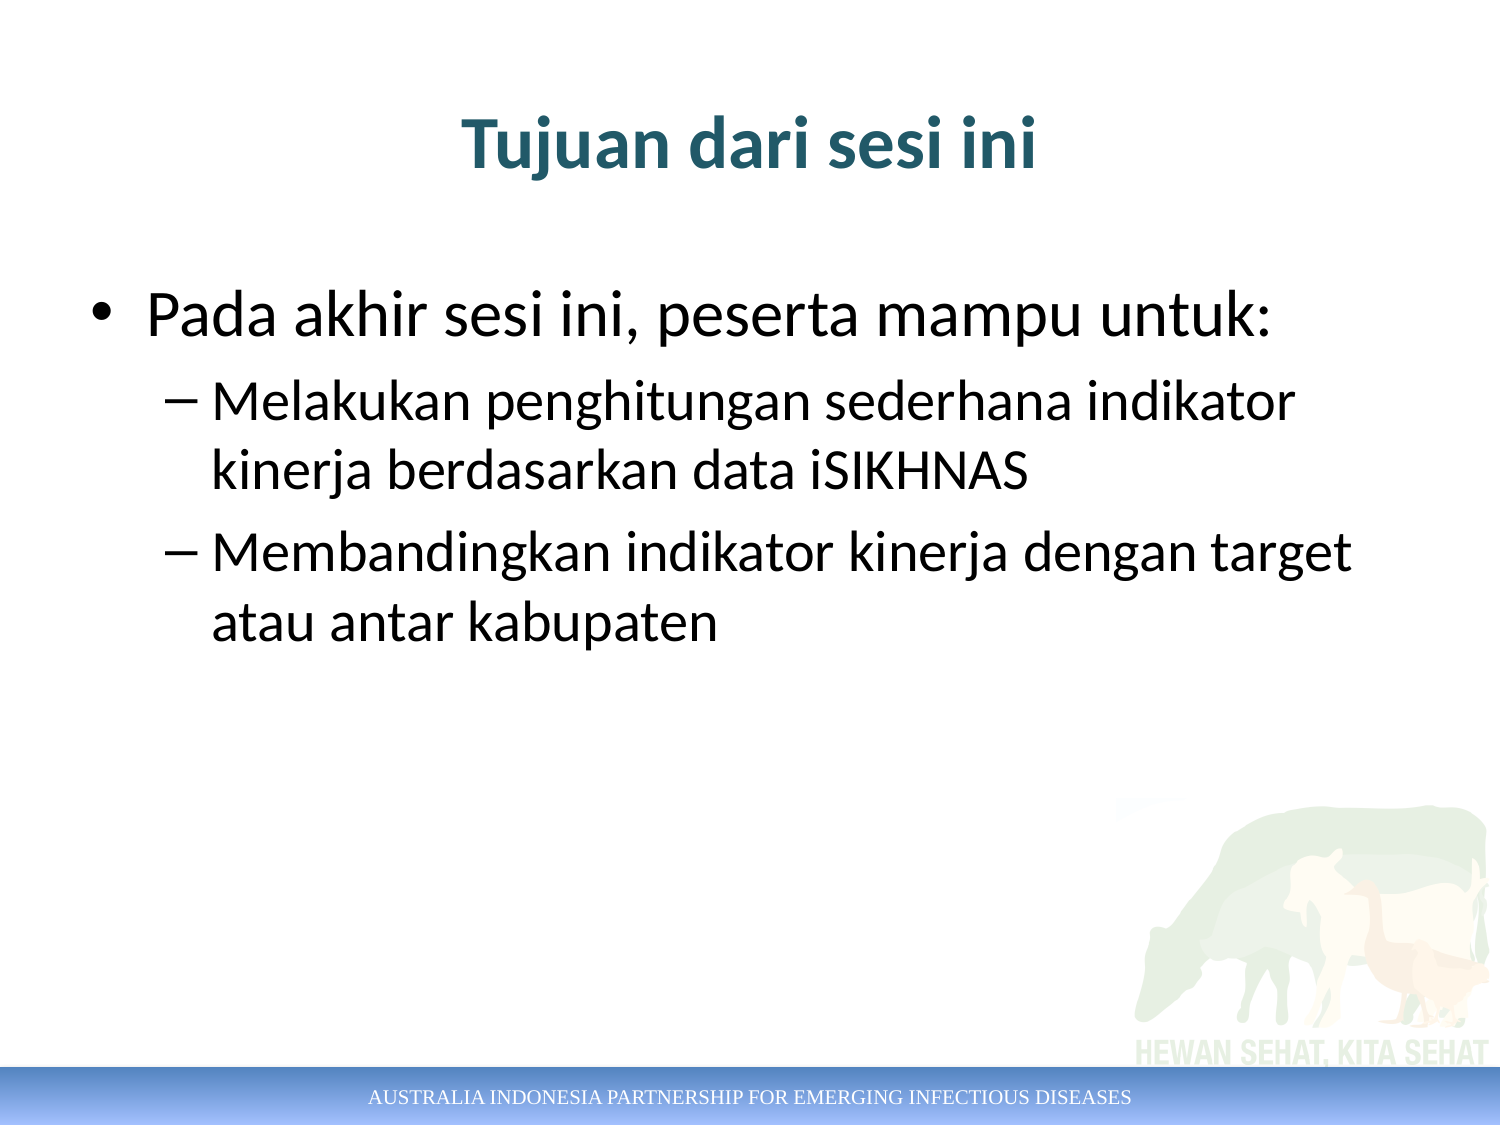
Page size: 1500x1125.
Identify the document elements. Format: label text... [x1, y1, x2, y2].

list Pada akhir sesi ini, peserta mampu untuk: Melakukan penghitungan sederhana indikator kinerja berdasarkan data iSIKHNAS Membandingkan indikator kinerja dengan target atau antar kabupaten [75, 262, 1425, 1005]
title Tujuan dari sesi ini [75, 45, 1425, 233]
